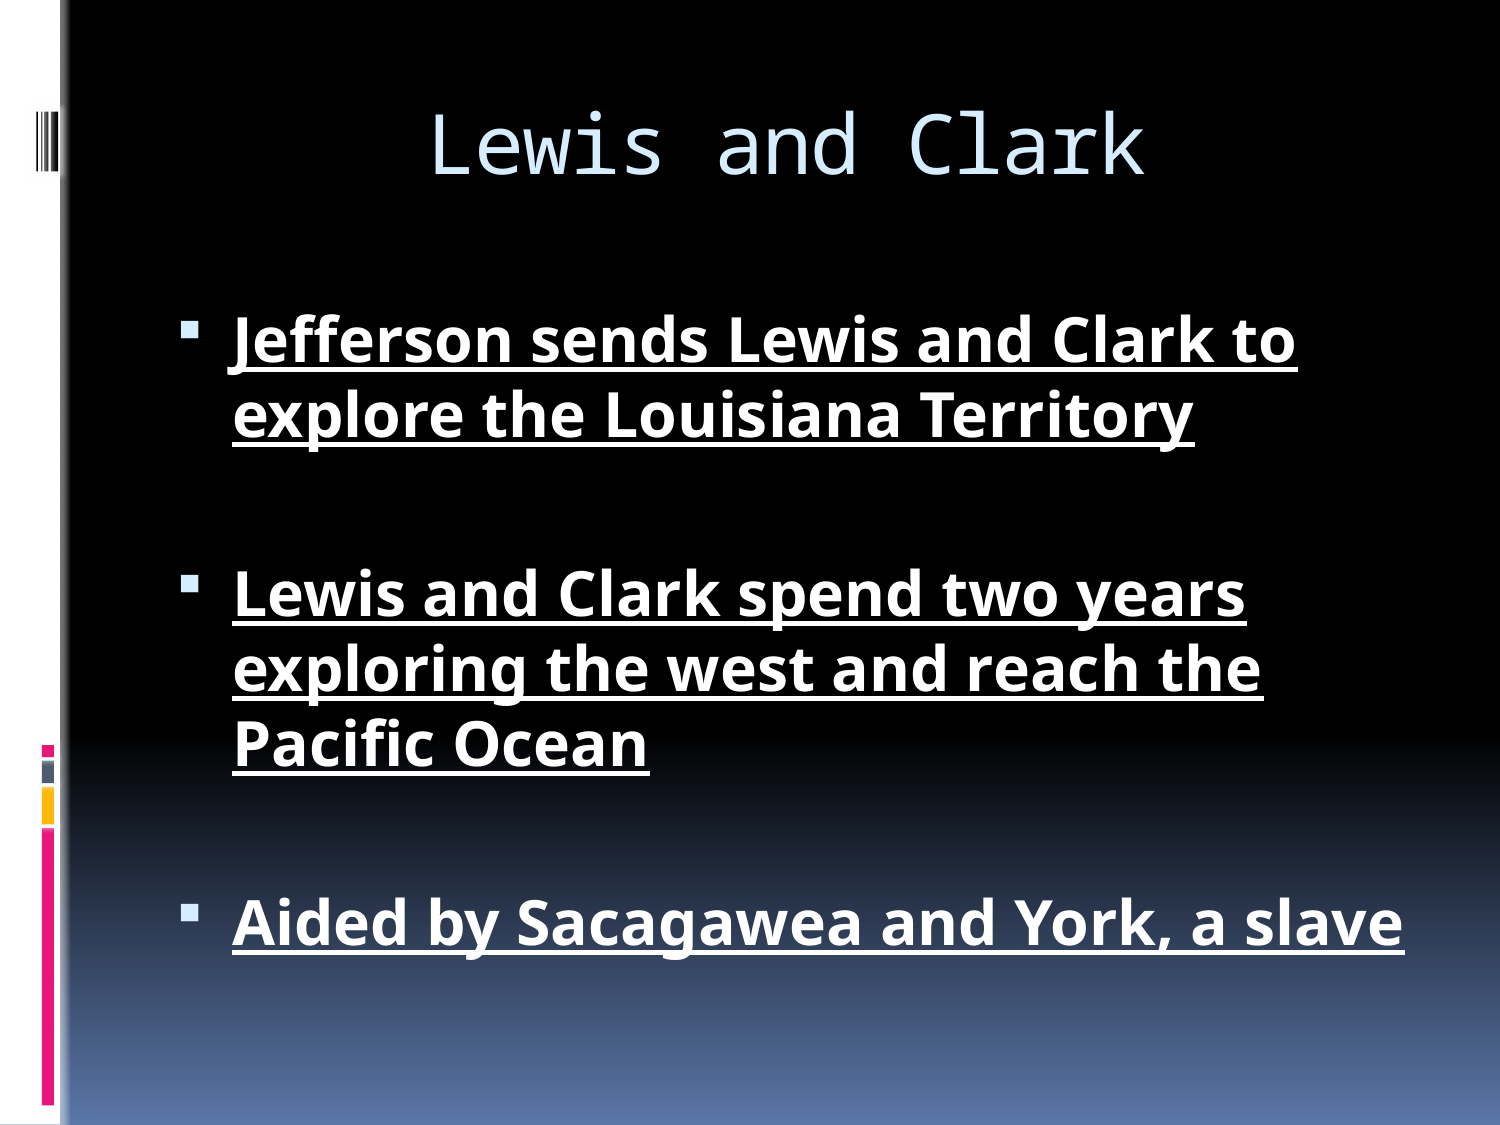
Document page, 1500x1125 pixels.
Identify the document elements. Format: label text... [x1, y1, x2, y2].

list Jefferson sends Lewis and Clark to explore the Louisiana Territory Lewis and Clark spend two years exploring the west and reach the Pacific Ocean Aided by Sacagawea and York, a slave [150, 292, 1425, 1043]
title Lewis and Clark [150, 83, 1425, 234]
